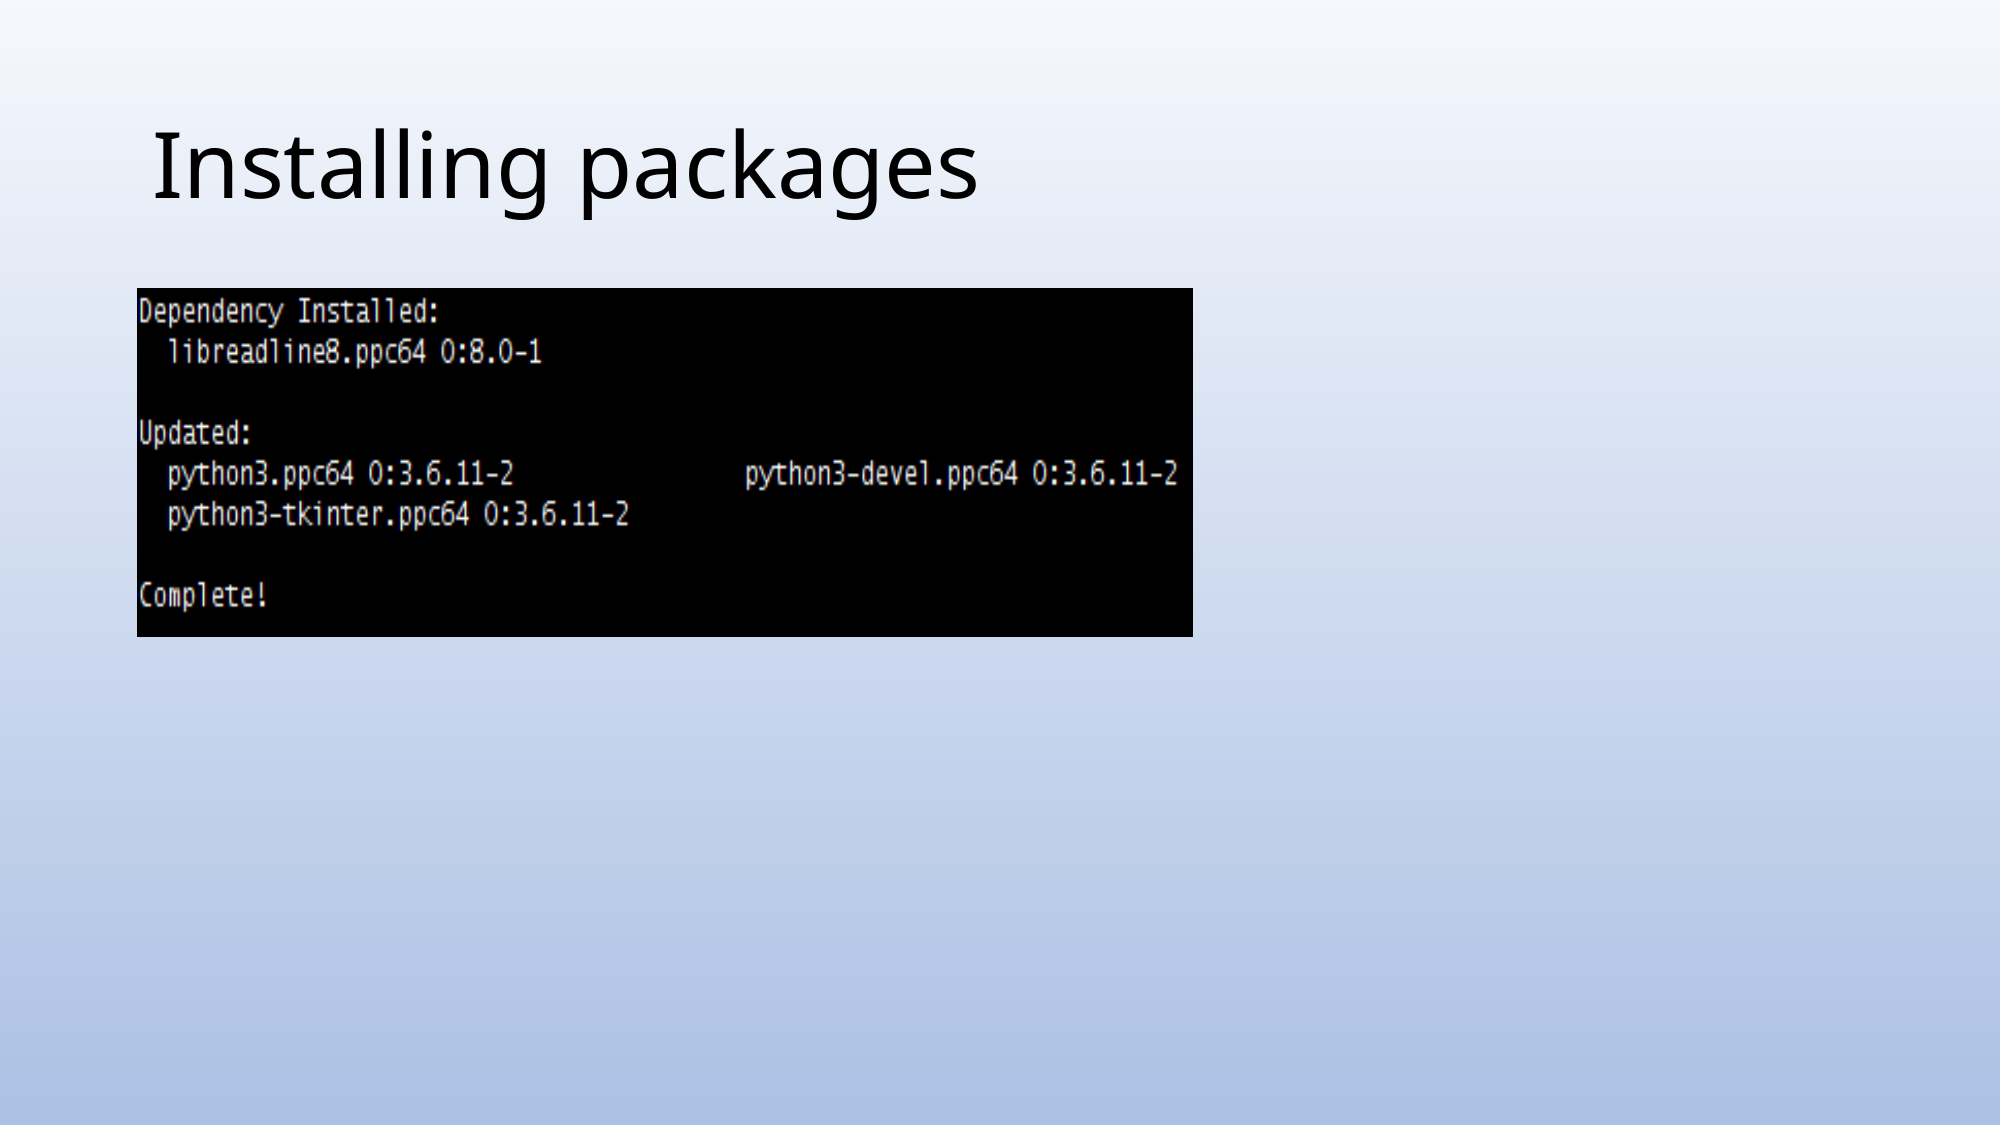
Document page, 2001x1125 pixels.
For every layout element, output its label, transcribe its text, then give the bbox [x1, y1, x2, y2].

picture [137, 288, 1193, 637]
list [137, 299, 1863, 1014]
title Installing packages [137, 59, 1863, 278]
